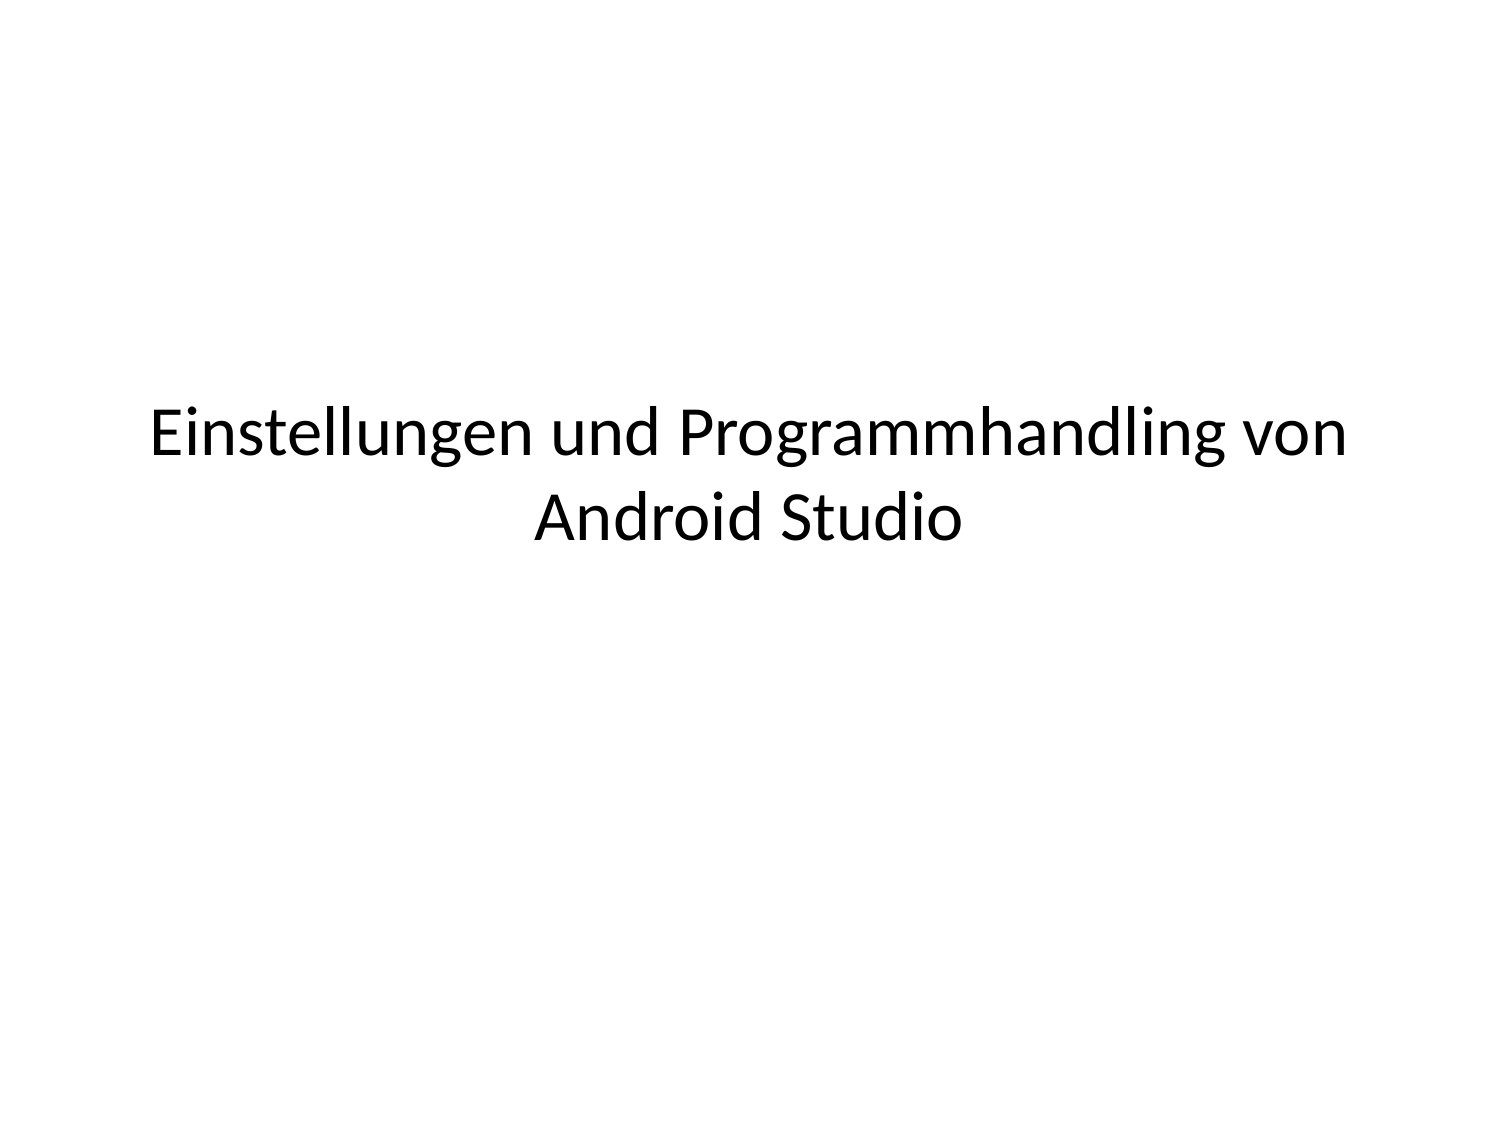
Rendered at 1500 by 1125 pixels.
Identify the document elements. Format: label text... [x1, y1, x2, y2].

title Einstellungen und Programmhandling von Android Studio [112, 349, 1388, 591]
